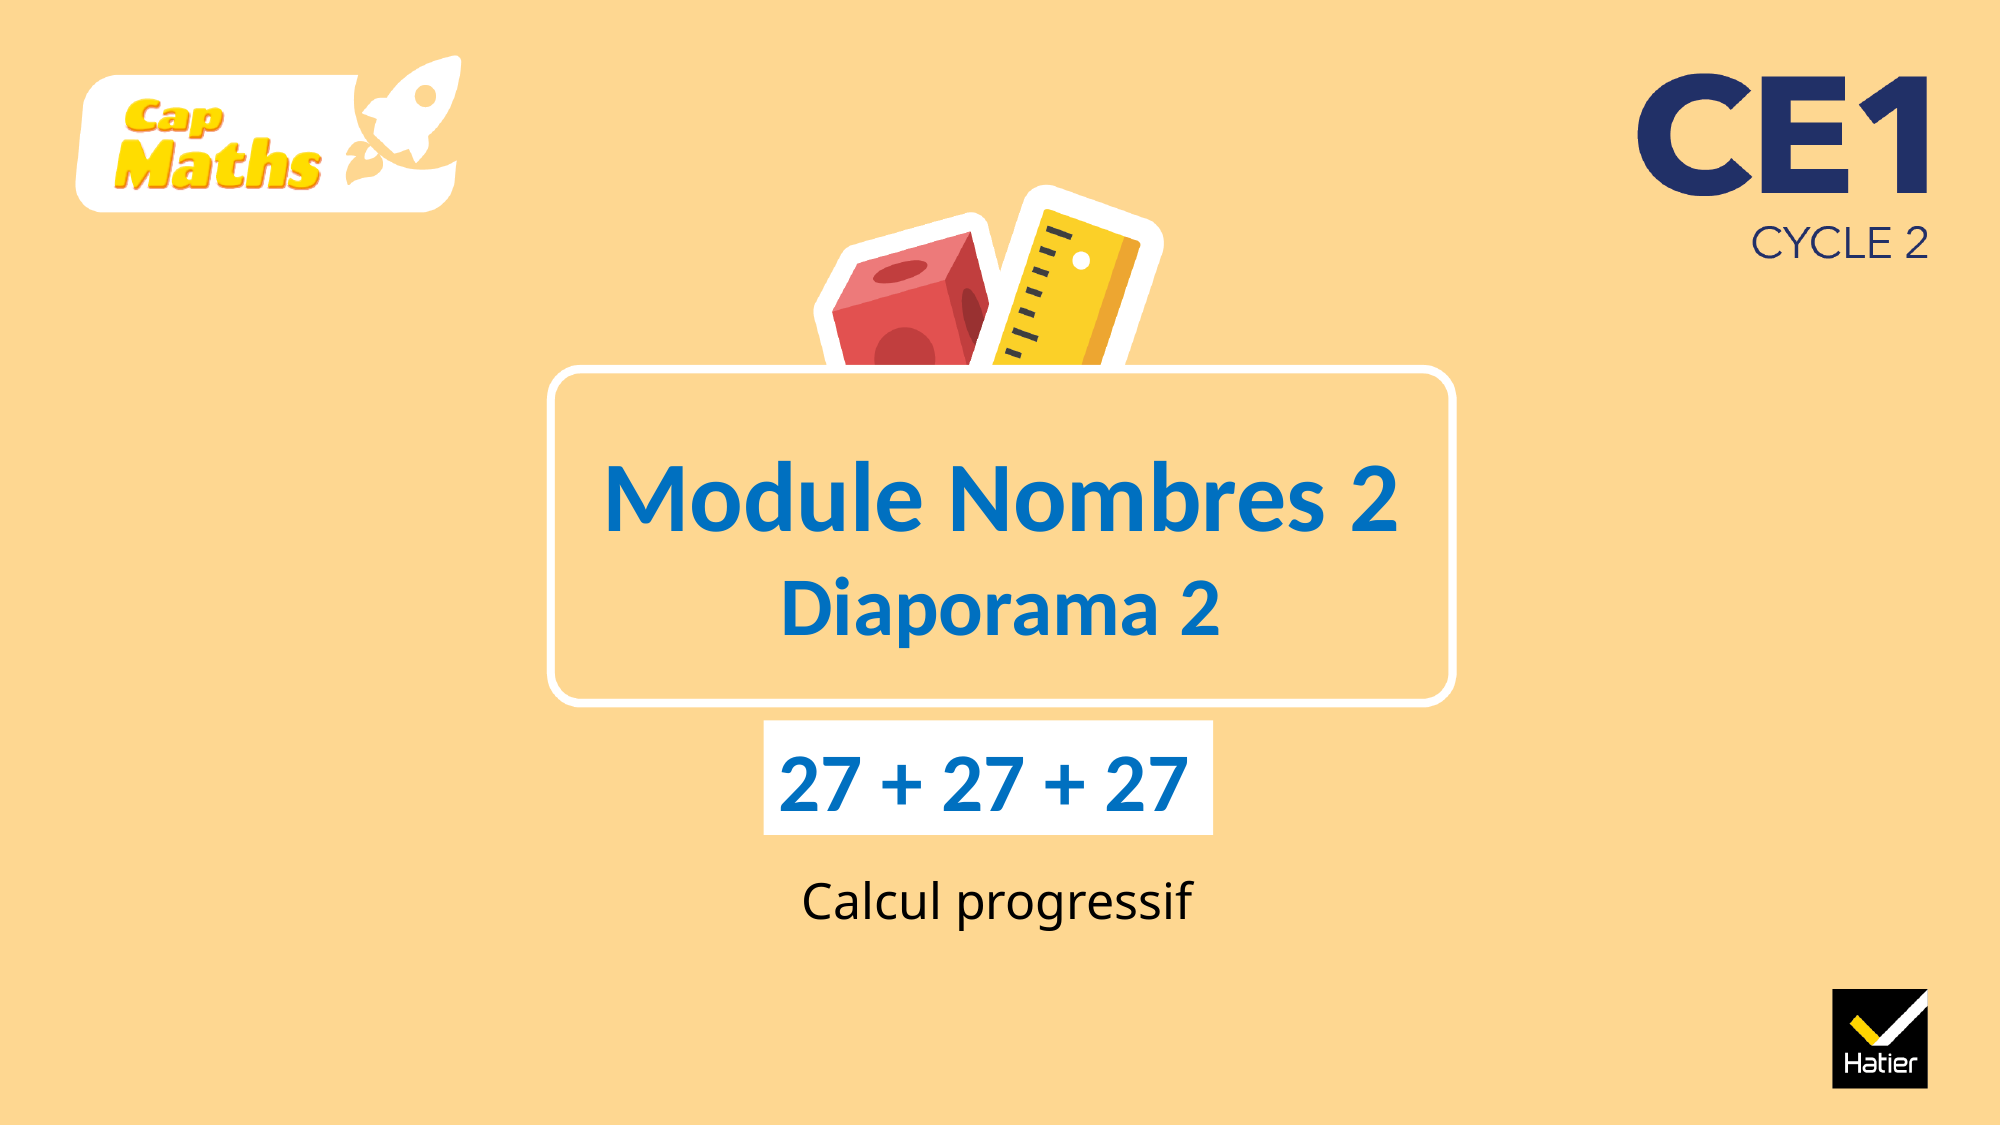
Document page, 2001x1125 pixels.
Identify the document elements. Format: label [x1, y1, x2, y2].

list [0, 0, 2000, 1125]
